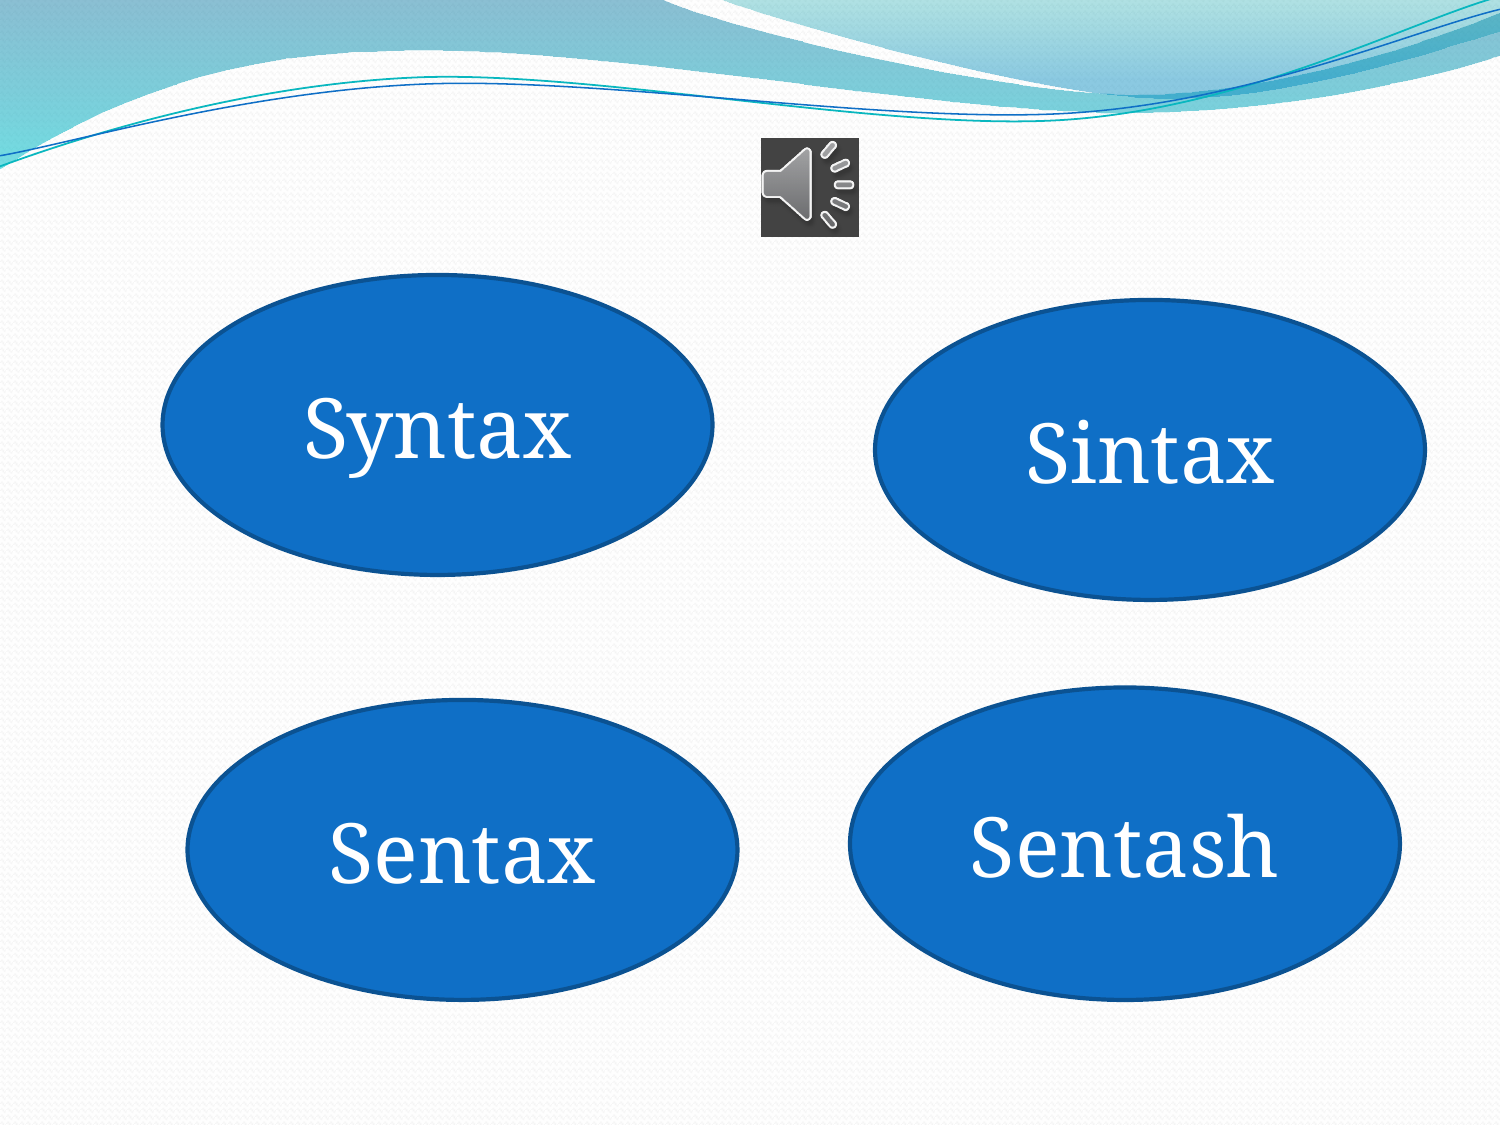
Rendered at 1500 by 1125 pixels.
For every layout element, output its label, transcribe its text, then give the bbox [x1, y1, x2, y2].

picture [760, 137, 861, 238]
text_box Sintax [872, 297, 1428, 603]
text_box Syntax [160, 272, 715, 578]
text_box Sentax [185, 697, 740, 1003]
text_box Sentash [847, 685, 1403, 1003]
